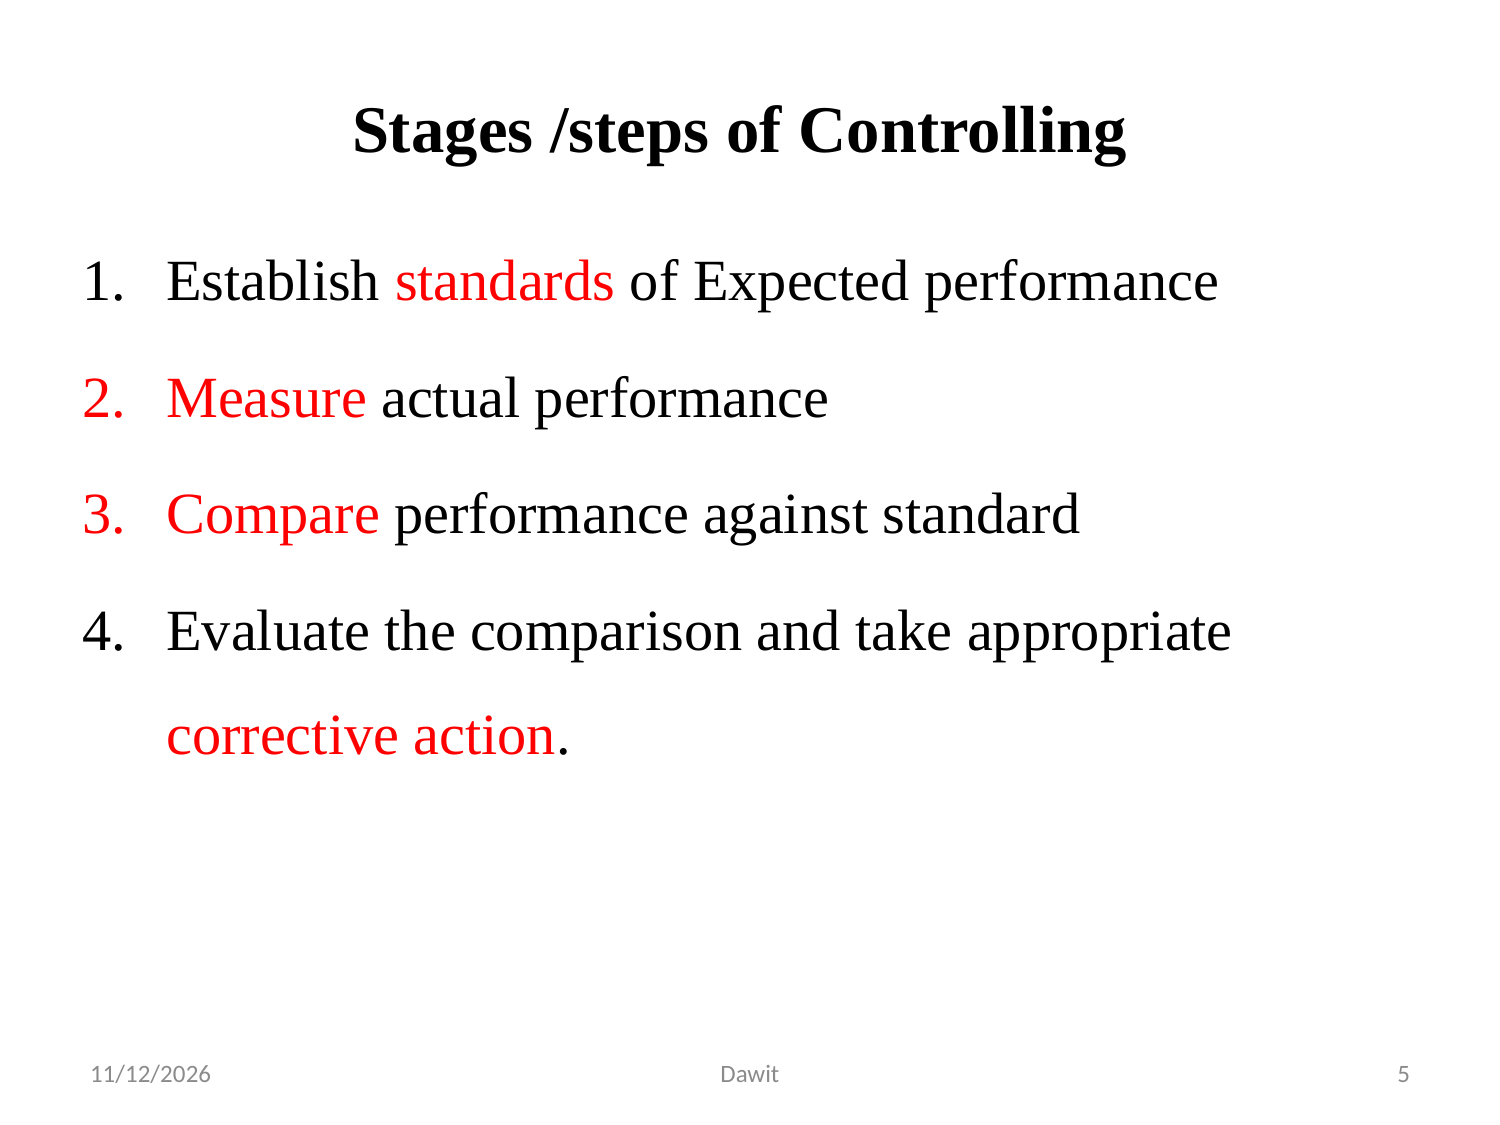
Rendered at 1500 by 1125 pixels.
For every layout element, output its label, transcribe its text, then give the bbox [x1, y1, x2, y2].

slide_number 5 [1074, 1042, 1425, 1103]
title Stages /steps of Controlling [62, 50, 1413, 175]
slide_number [75, 1042, 425, 1103]
list Establish standards of Expected performance Measure actual performance Compare performance against standard Evaluate the comparison and take appropriate corrective action. [67, 200, 1425, 952]
footer Dawit [512, 1042, 988, 1103]
